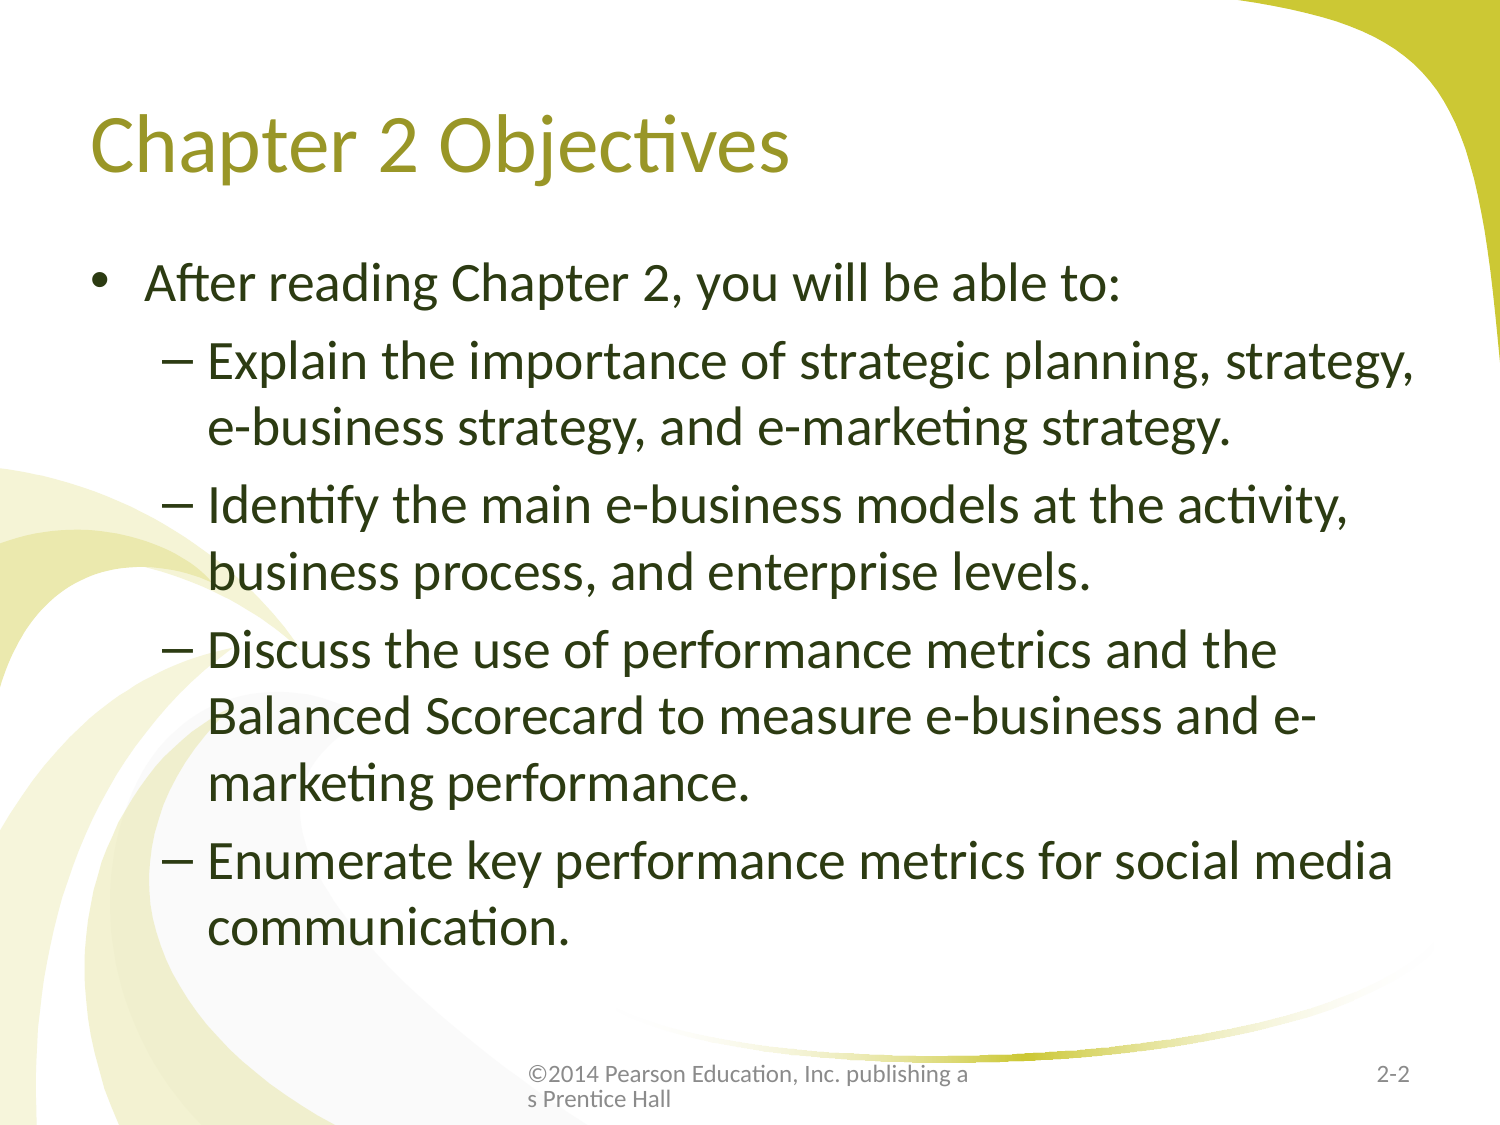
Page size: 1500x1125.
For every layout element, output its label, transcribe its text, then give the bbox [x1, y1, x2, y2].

title Chapter 2 Objectives [75, 45, 1425, 224]
list After reading Chapter 2, you will be able to: Explain the importance of strategic planning, strategy, e-business strategy, and e-marketing strategy. Identify the main e-business models at the activity, business process, and enterprise levels. Discuss the use of performance metrics and the Balanced Scorecard to measure e-business and e-marketing performance. Enumerate key performance metrics for social media communication. [75, 224, 1438, 1005]
footer ©2014 Pearson Education, Inc. publishing as Prentice Hall [512, 1042, 988, 1103]
slide_number 2-2 [1074, 1042, 1425, 1103]
